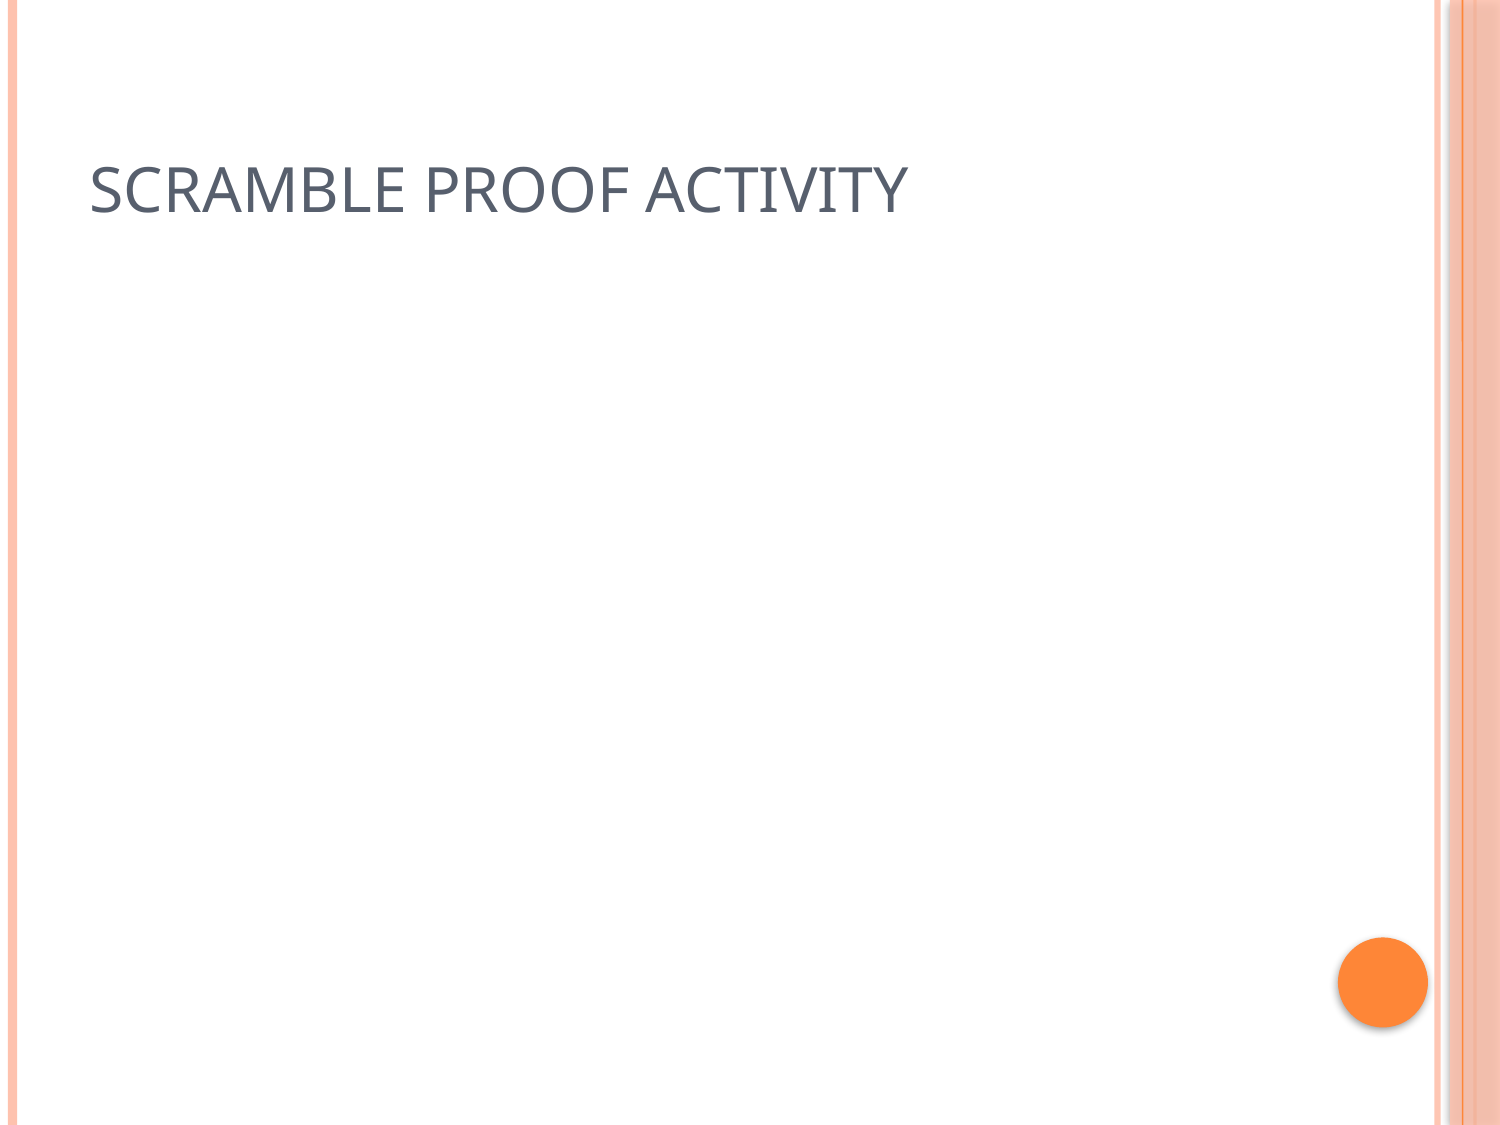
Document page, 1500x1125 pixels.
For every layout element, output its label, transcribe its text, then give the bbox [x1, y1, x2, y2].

title Scramble Proof Activity [75, 45, 1300, 233]
